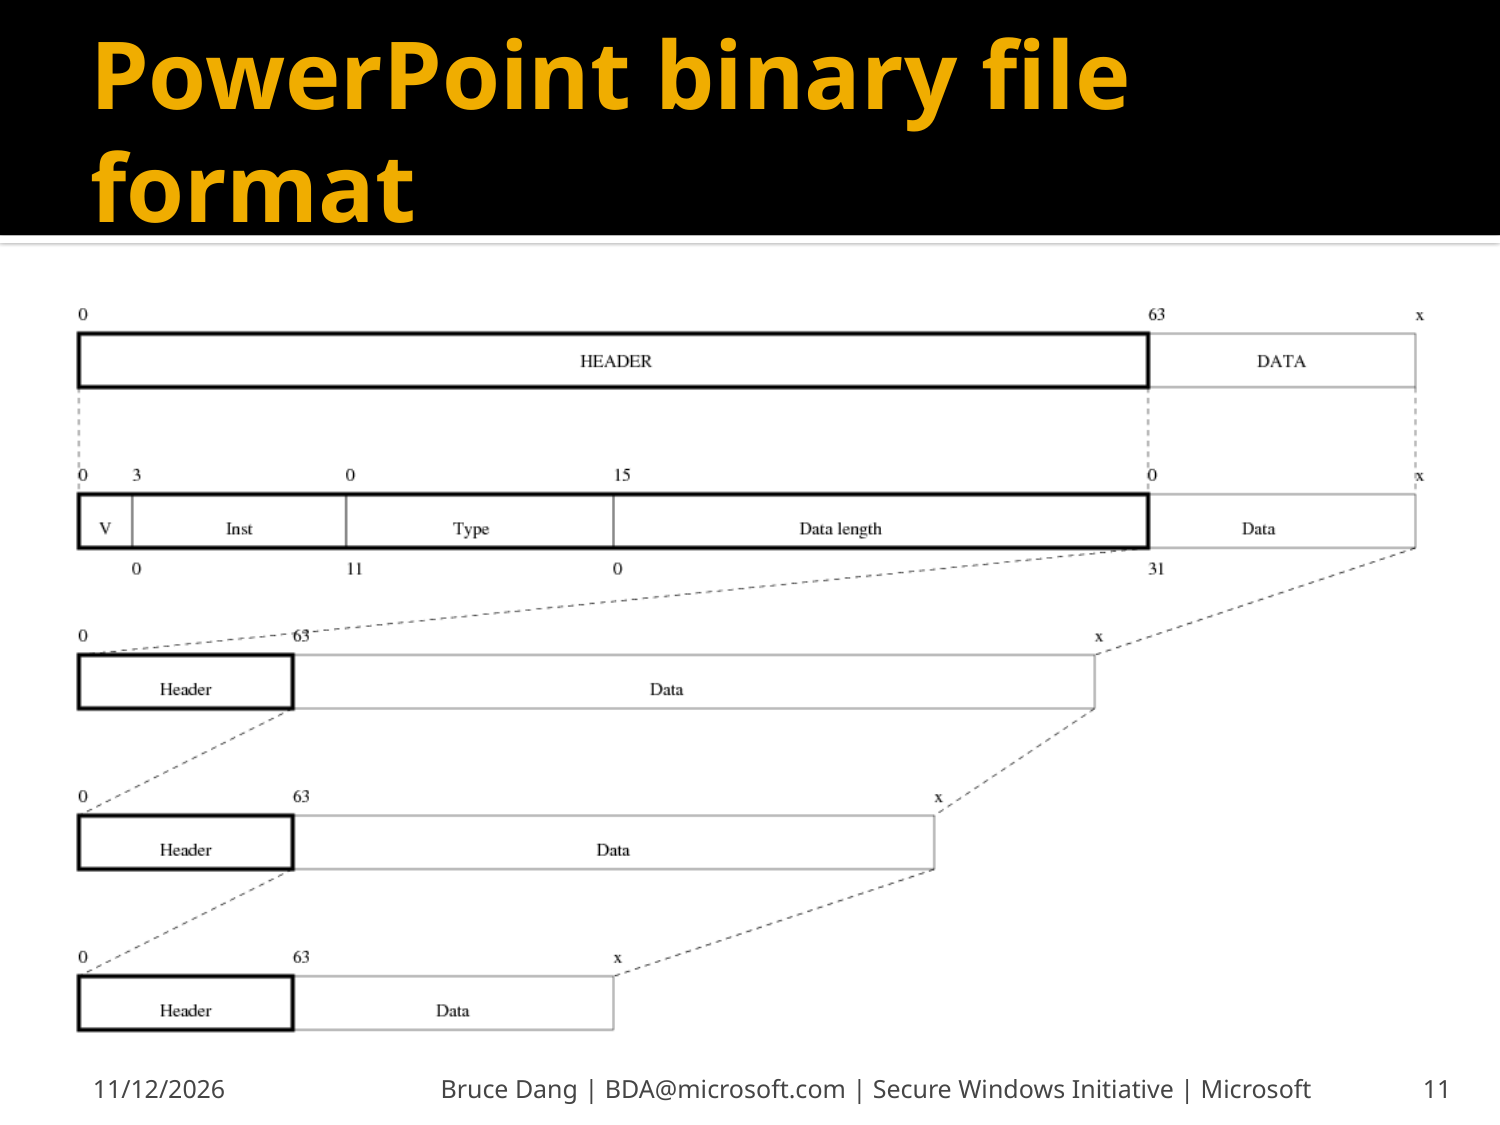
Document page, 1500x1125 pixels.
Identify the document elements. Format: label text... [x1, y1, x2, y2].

footer Bruce Dang | BDA@microsoft.com | Secure Windows Initiative | Microsoft [433, 1062, 1337, 1108]
slide_number 11 [1345, 1062, 1467, 1108]
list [74, 307, 1425, 1034]
title PowerPoint binary file format [75, 25, 1425, 231]
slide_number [75, 1062, 425, 1108]
